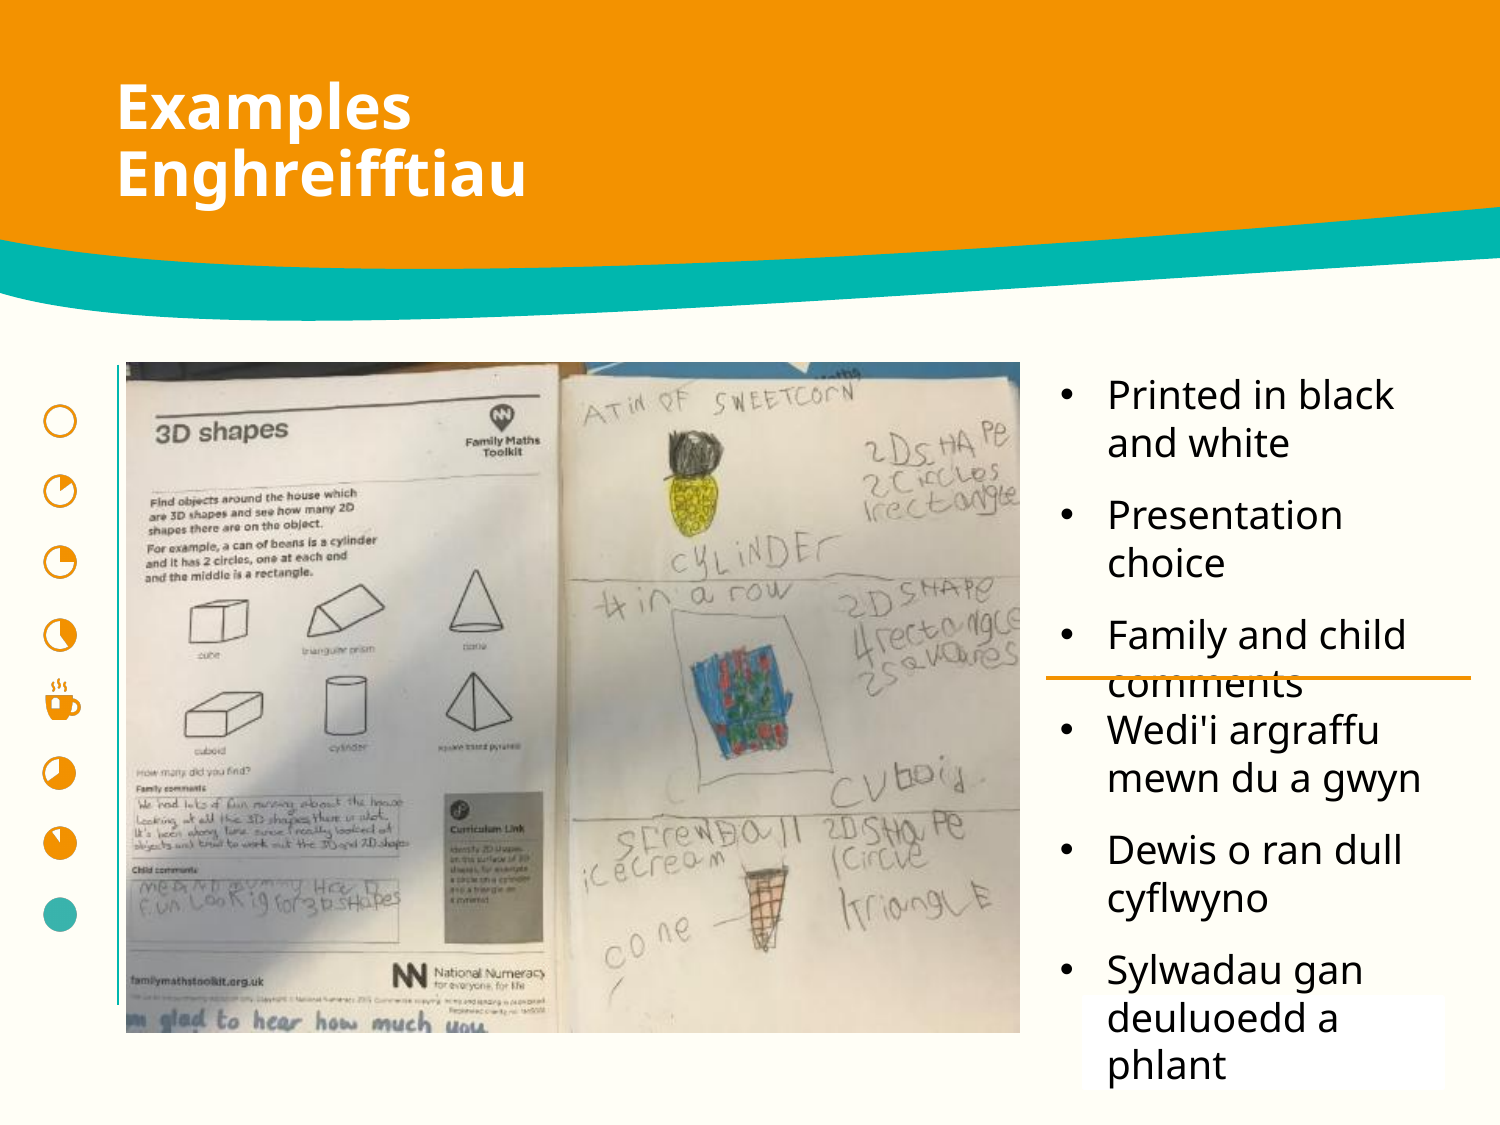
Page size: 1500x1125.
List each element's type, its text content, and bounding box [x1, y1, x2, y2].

picture [36, 671, 90, 726]
picture [38, 469, 81, 512]
text_box Printed in black and white Presentation choice Family and child comments [1045, 362, 1482, 697]
picture [38, 822, 81, 865]
picture [38, 893, 81, 936]
list Examples Enghreifftiau [100, 67, 1411, 258]
picture [38, 541, 81, 583]
picture [38, 752, 81, 795]
picture [38, 614, 81, 657]
picture [126, 362, 1021, 1034]
text_box Wedi'i argraffu mewn du a gwyn Dewis o ran dull cyflwyno Sylwadau gan deuluoedd a phlant [1044, 697, 1482, 1096]
picture [38, 400, 81, 443]
